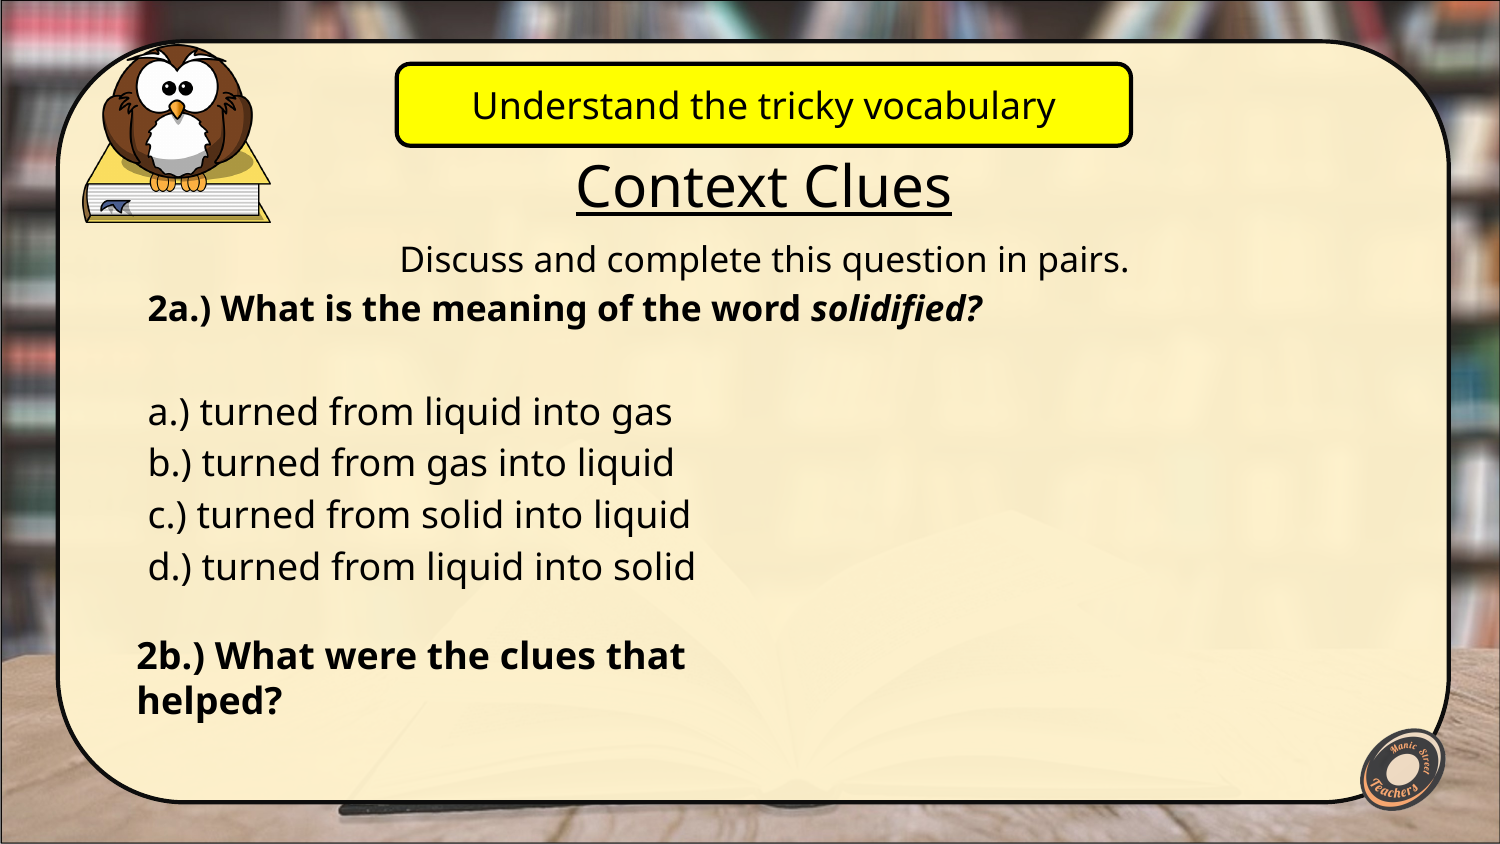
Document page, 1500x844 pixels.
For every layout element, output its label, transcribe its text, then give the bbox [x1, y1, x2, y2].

text_box Understand the tricky vocabulary [394, 61, 1134, 148]
list Discuss and complete this question in pairs. 2a.) What is the meaning of the word solidified? a.) turned from liquid into gas b.) turned from gas into liquid c.) turned from solid into liquid d.) turned from liquid into solid [113, 216, 1397, 681]
text_box 2b.) What were the clues that helped? [102, 625, 853, 730]
text_box [55, 39, 1451, 805]
picture [0, 0, 1500, 844]
title Context Clues [322, 134, 1206, 216]
